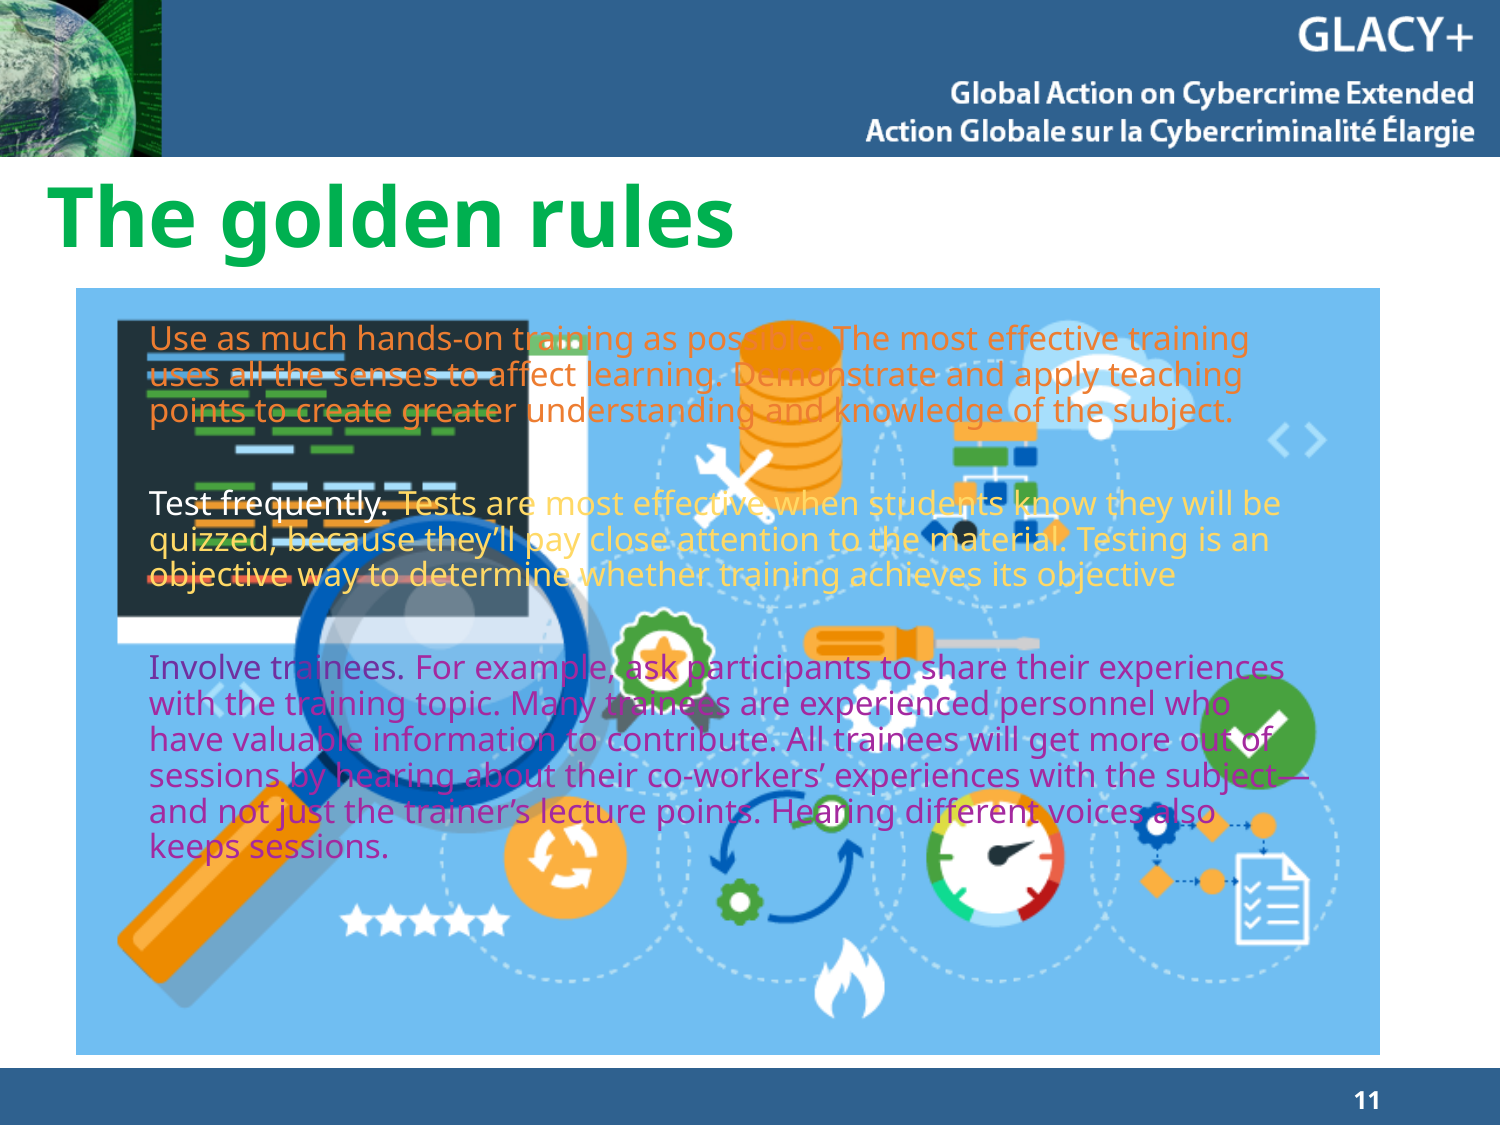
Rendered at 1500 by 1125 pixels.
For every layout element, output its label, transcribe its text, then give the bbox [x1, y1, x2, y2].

picture [0, 0, 1500, 157]
slide_number 11 [1059, 1071, 1397, 1125]
picture [76, 288, 1380, 1055]
title The golden rules [9, 126, 1397, 315]
